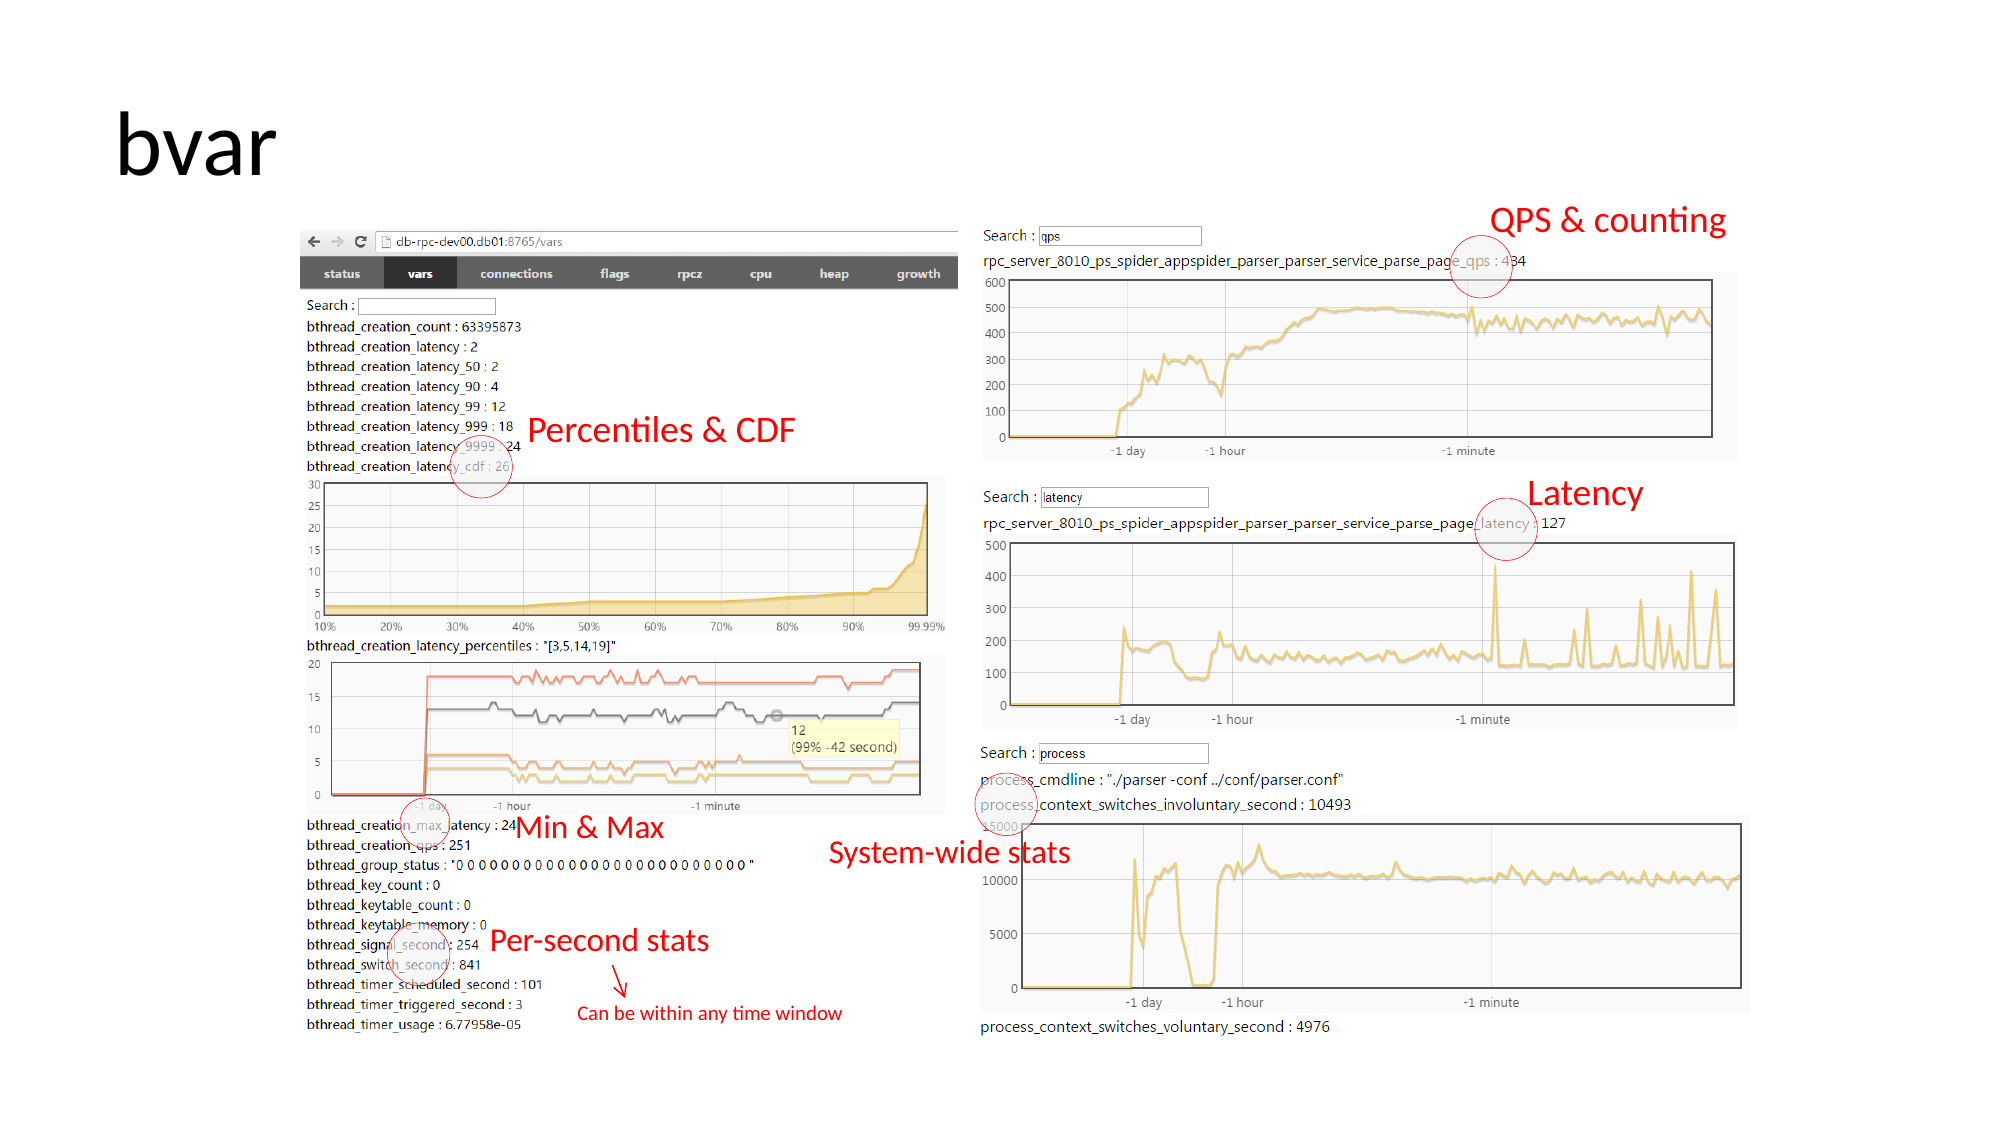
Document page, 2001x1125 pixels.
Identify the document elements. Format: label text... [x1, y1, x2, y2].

text_box QPS & counting [1474, 187, 1788, 248]
picture [974, 222, 1738, 468]
title bvar [99, 45, 1900, 233]
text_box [612, 965, 626, 999]
picture [974, 485, 1738, 729]
picture [974, 735, 1750, 1036]
text_box Latency [1512, 477, 1725, 483]
text_box System-wide stats [962, 823, 969, 878]
picture [299, 229, 958, 1036]
